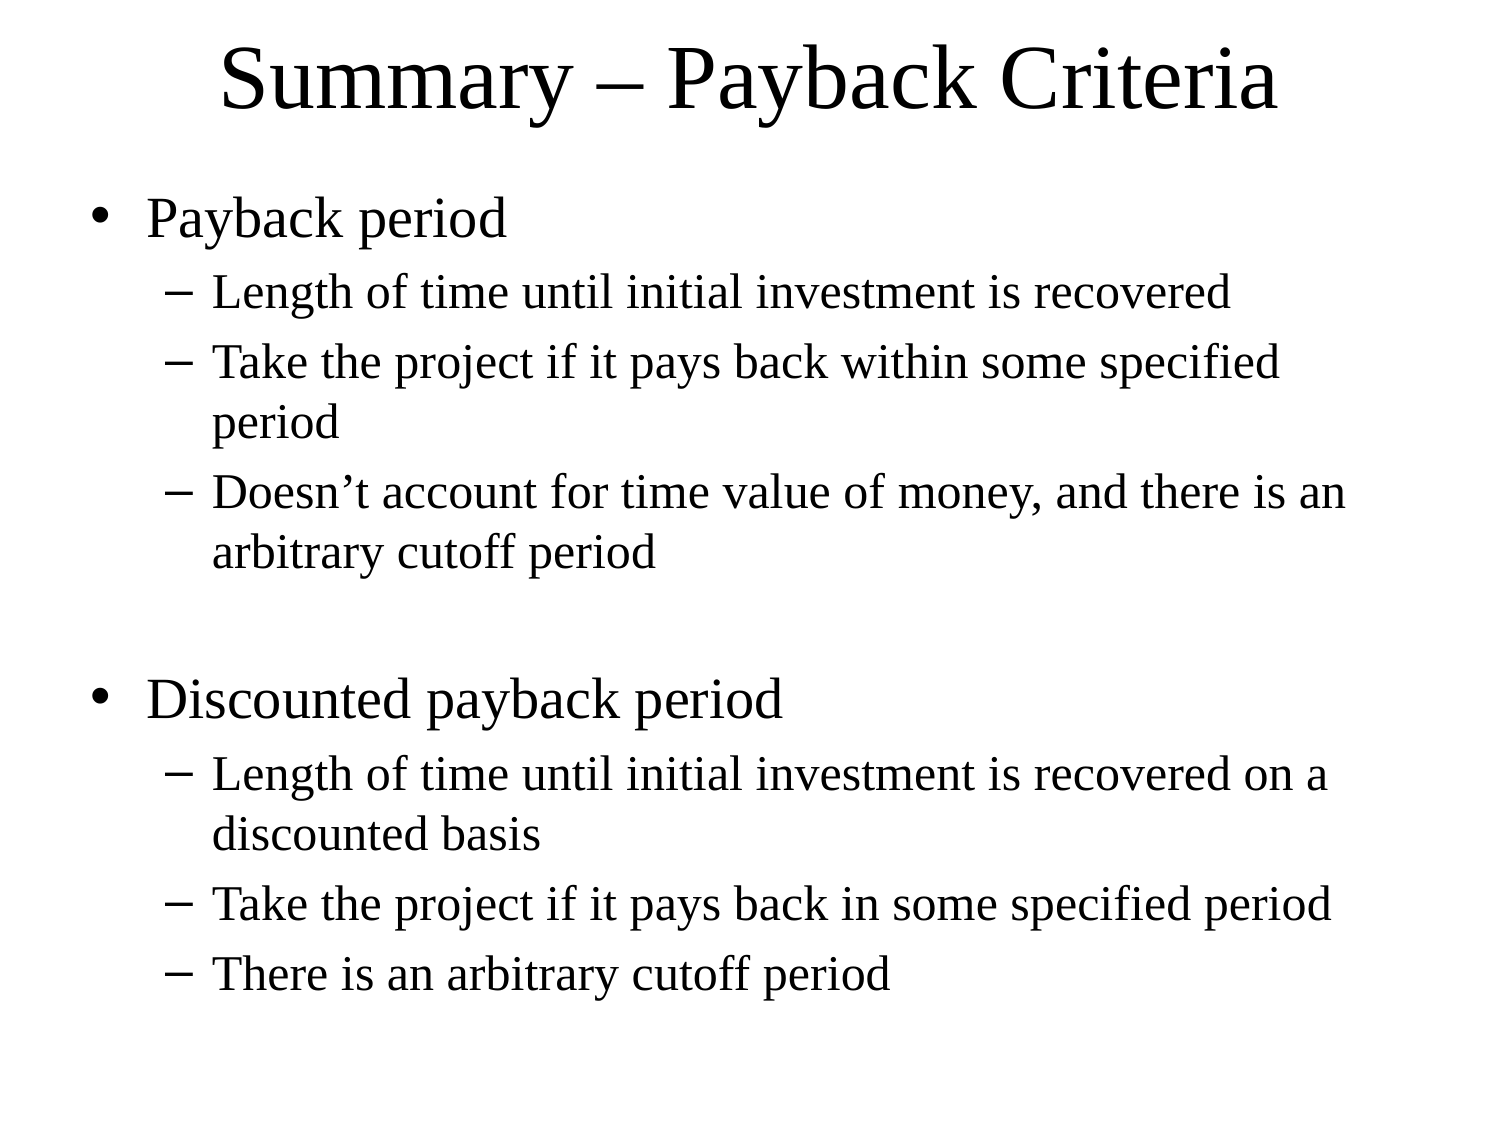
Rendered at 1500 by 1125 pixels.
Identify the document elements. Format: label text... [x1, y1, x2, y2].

title Summary – Payback Criteria [75, 0, 1425, 144]
list Payback period Length of time until initial investment is recovered Take the project if it pays back within some specified period Doesn’t account for time value of money, and there is an arbitrary cutoff period Discounted payback period Length of time until initial investment is recovered on a discounted basis Take the project if it pays back in some specified period There is an arbitrary cutoff period [75, 171, 1425, 1103]
